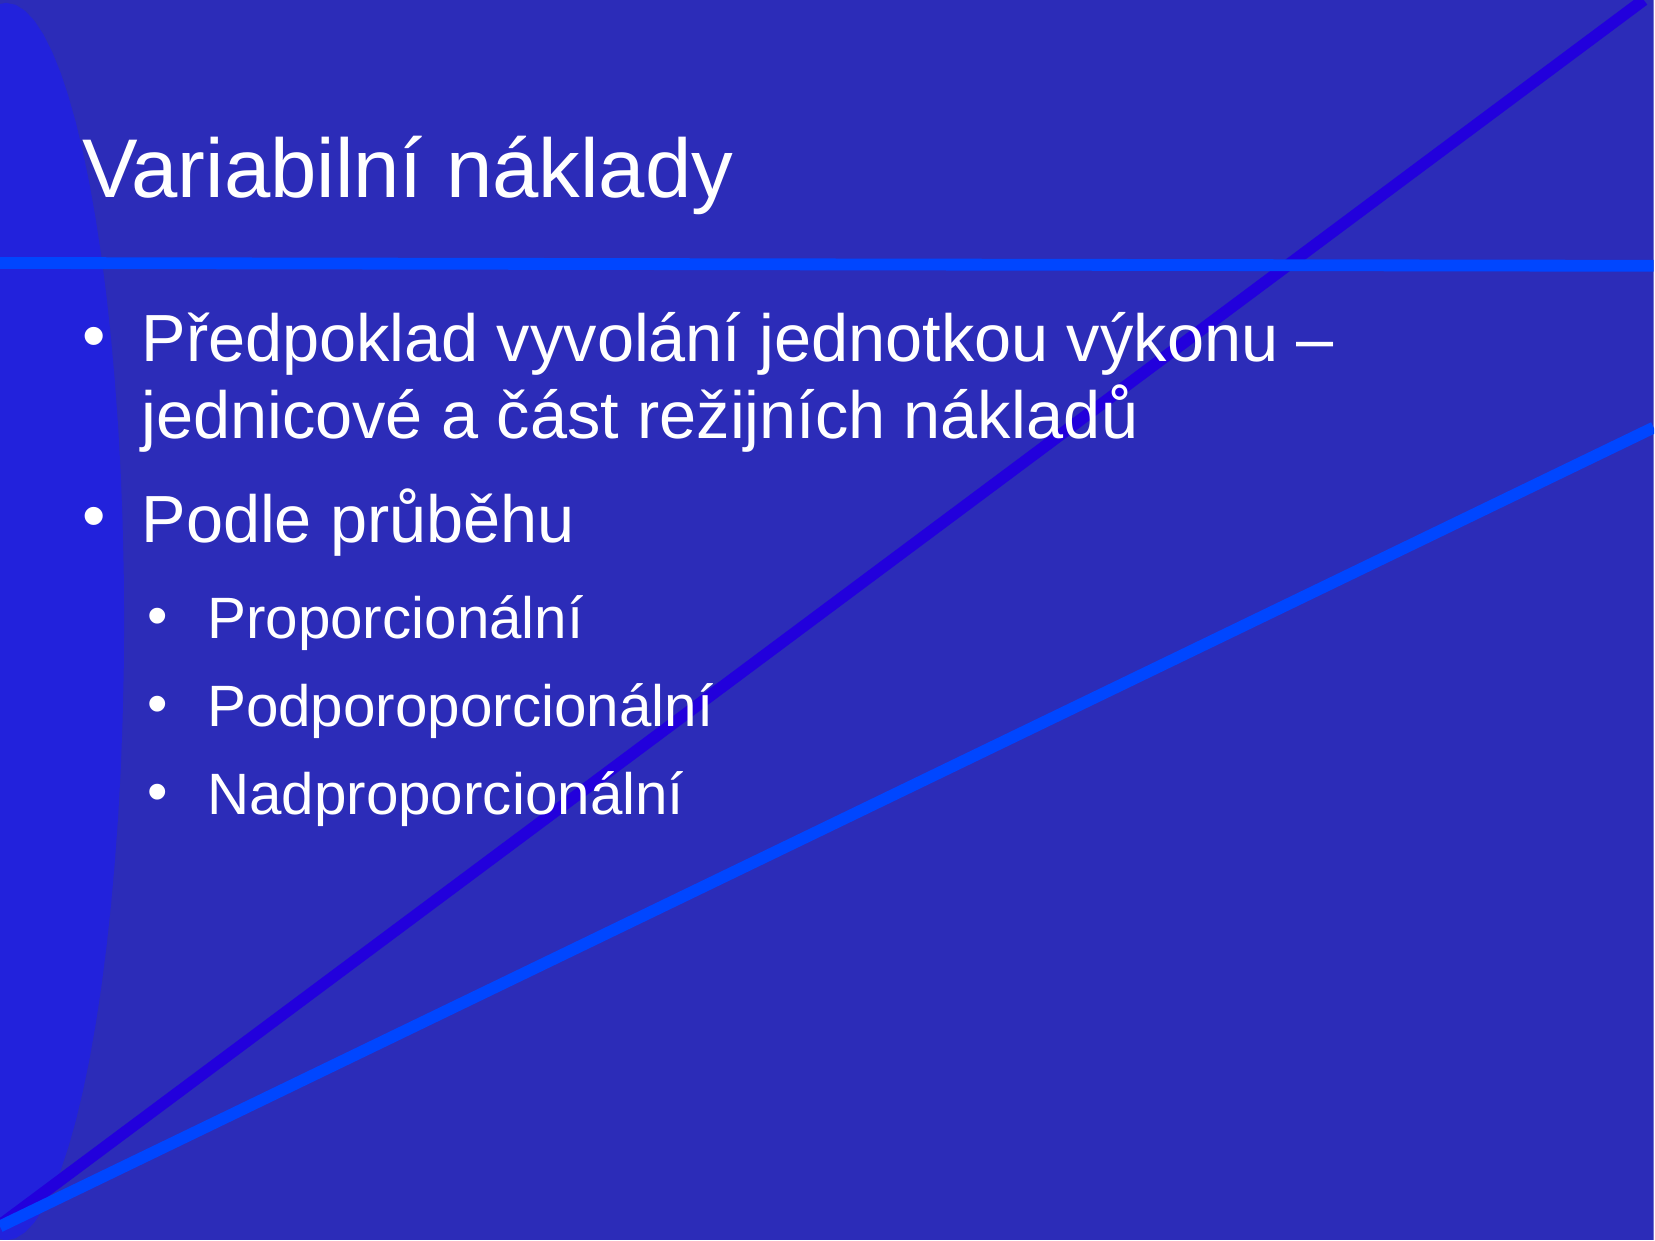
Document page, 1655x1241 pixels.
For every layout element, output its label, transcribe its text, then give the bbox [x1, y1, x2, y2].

text_box Předpoklad vyvolání jednotkou výkonu – jednicové a část režijních nákladů Podle průběhu Proporcionální Podporoporcionální Nadproporcionální [80, 297, 1336, 827]
title Variabilní náklady [80, 69, 1574, 321]
